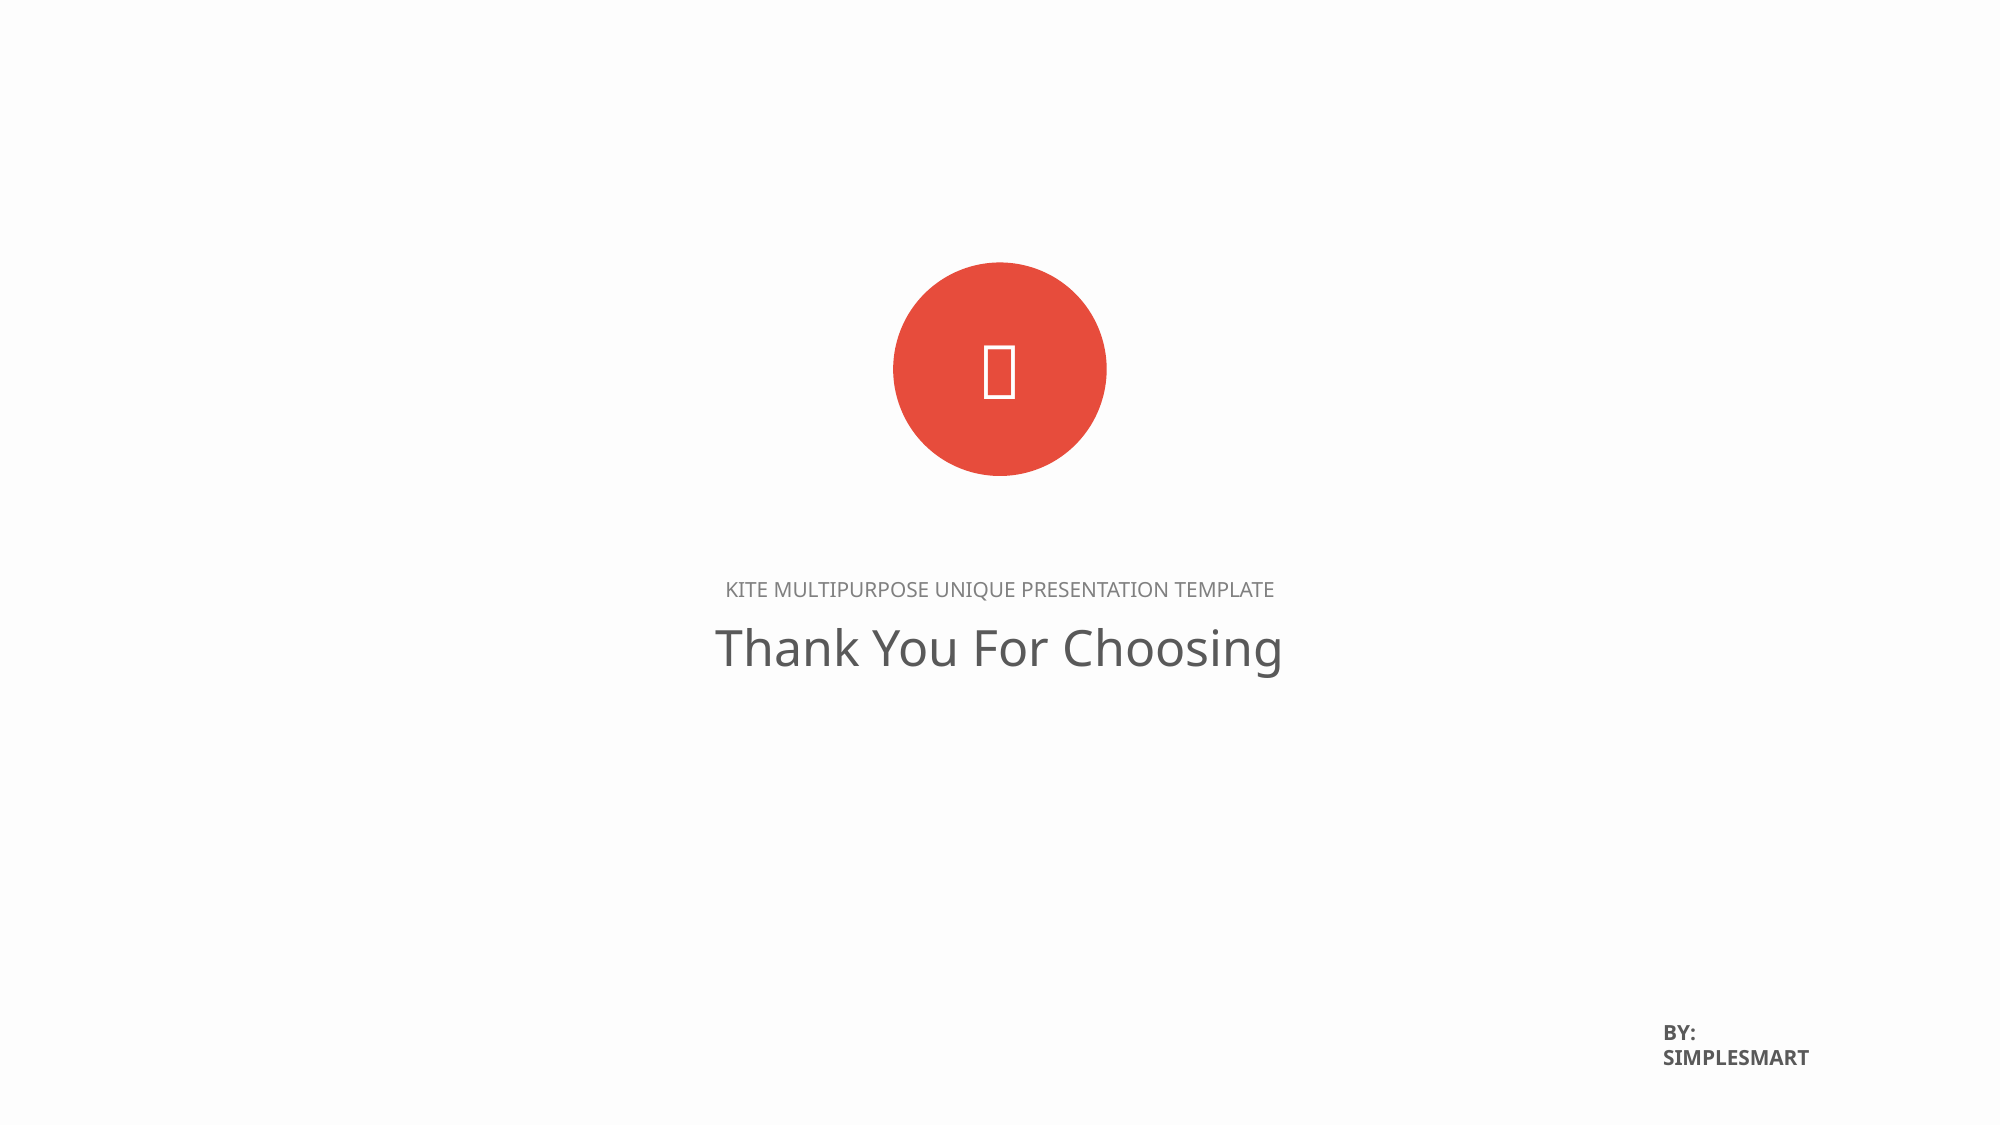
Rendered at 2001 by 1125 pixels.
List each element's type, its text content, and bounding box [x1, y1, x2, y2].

text_box  [892, 261, 1108, 478]
text_box Thank You For Choosing [700, 609, 1300, 685]
text_box KITE MULTIPURPOSE UNIQUE PRESENTATION TEMPLATE [710, 569, 1290, 609]
text_box BY: SIMPLESMART [1648, 1012, 1825, 1078]
